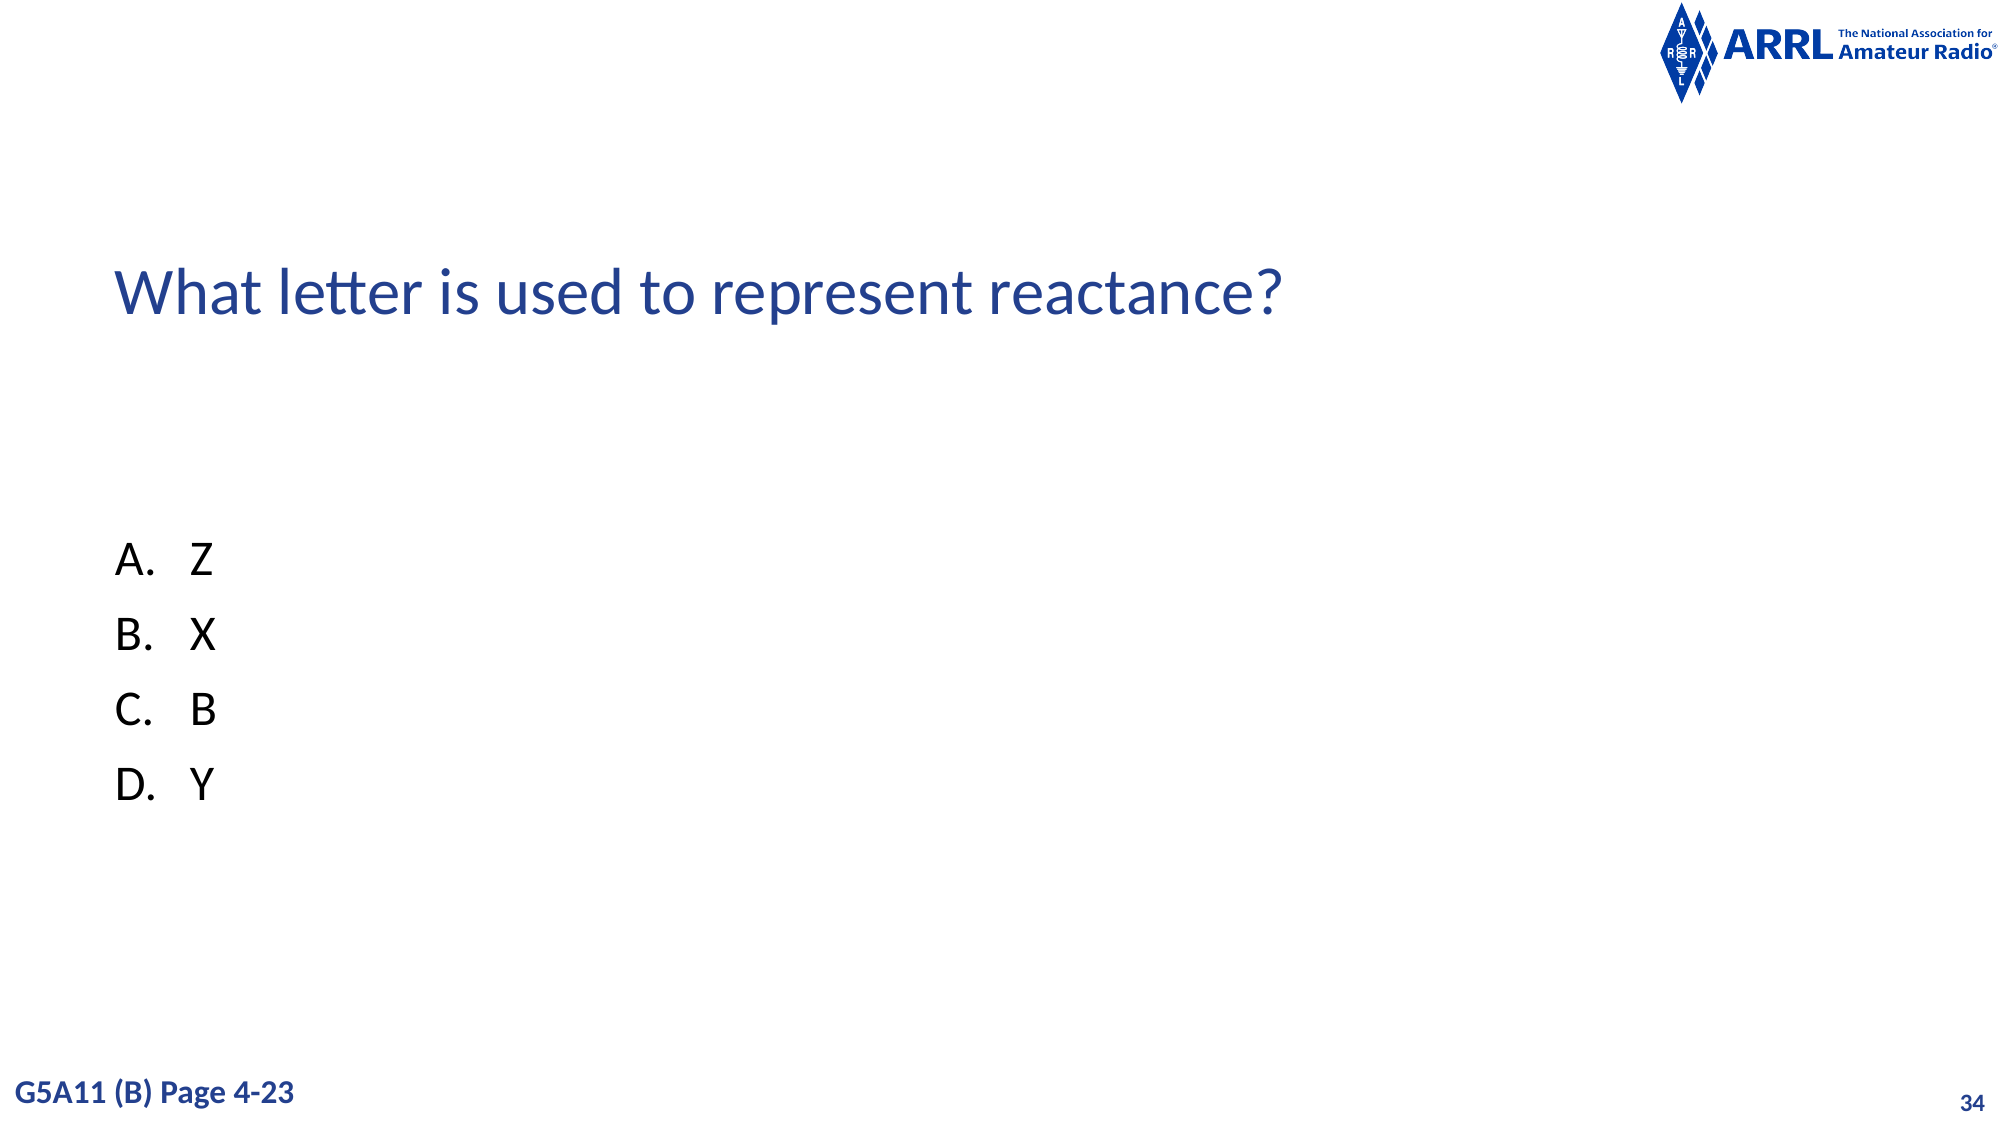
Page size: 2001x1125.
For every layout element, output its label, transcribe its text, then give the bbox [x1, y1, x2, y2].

title What letter is used to represent reactance? [99, 249, 1900, 388]
text_box 34 [1899, 1079, 2000, 1125]
text_box G5A11 (B) Page 4-23 [0, 1062, 1313, 1118]
picture [1658, 0, 1999, 106]
list Z X B Y [99, 525, 1900, 1005]
